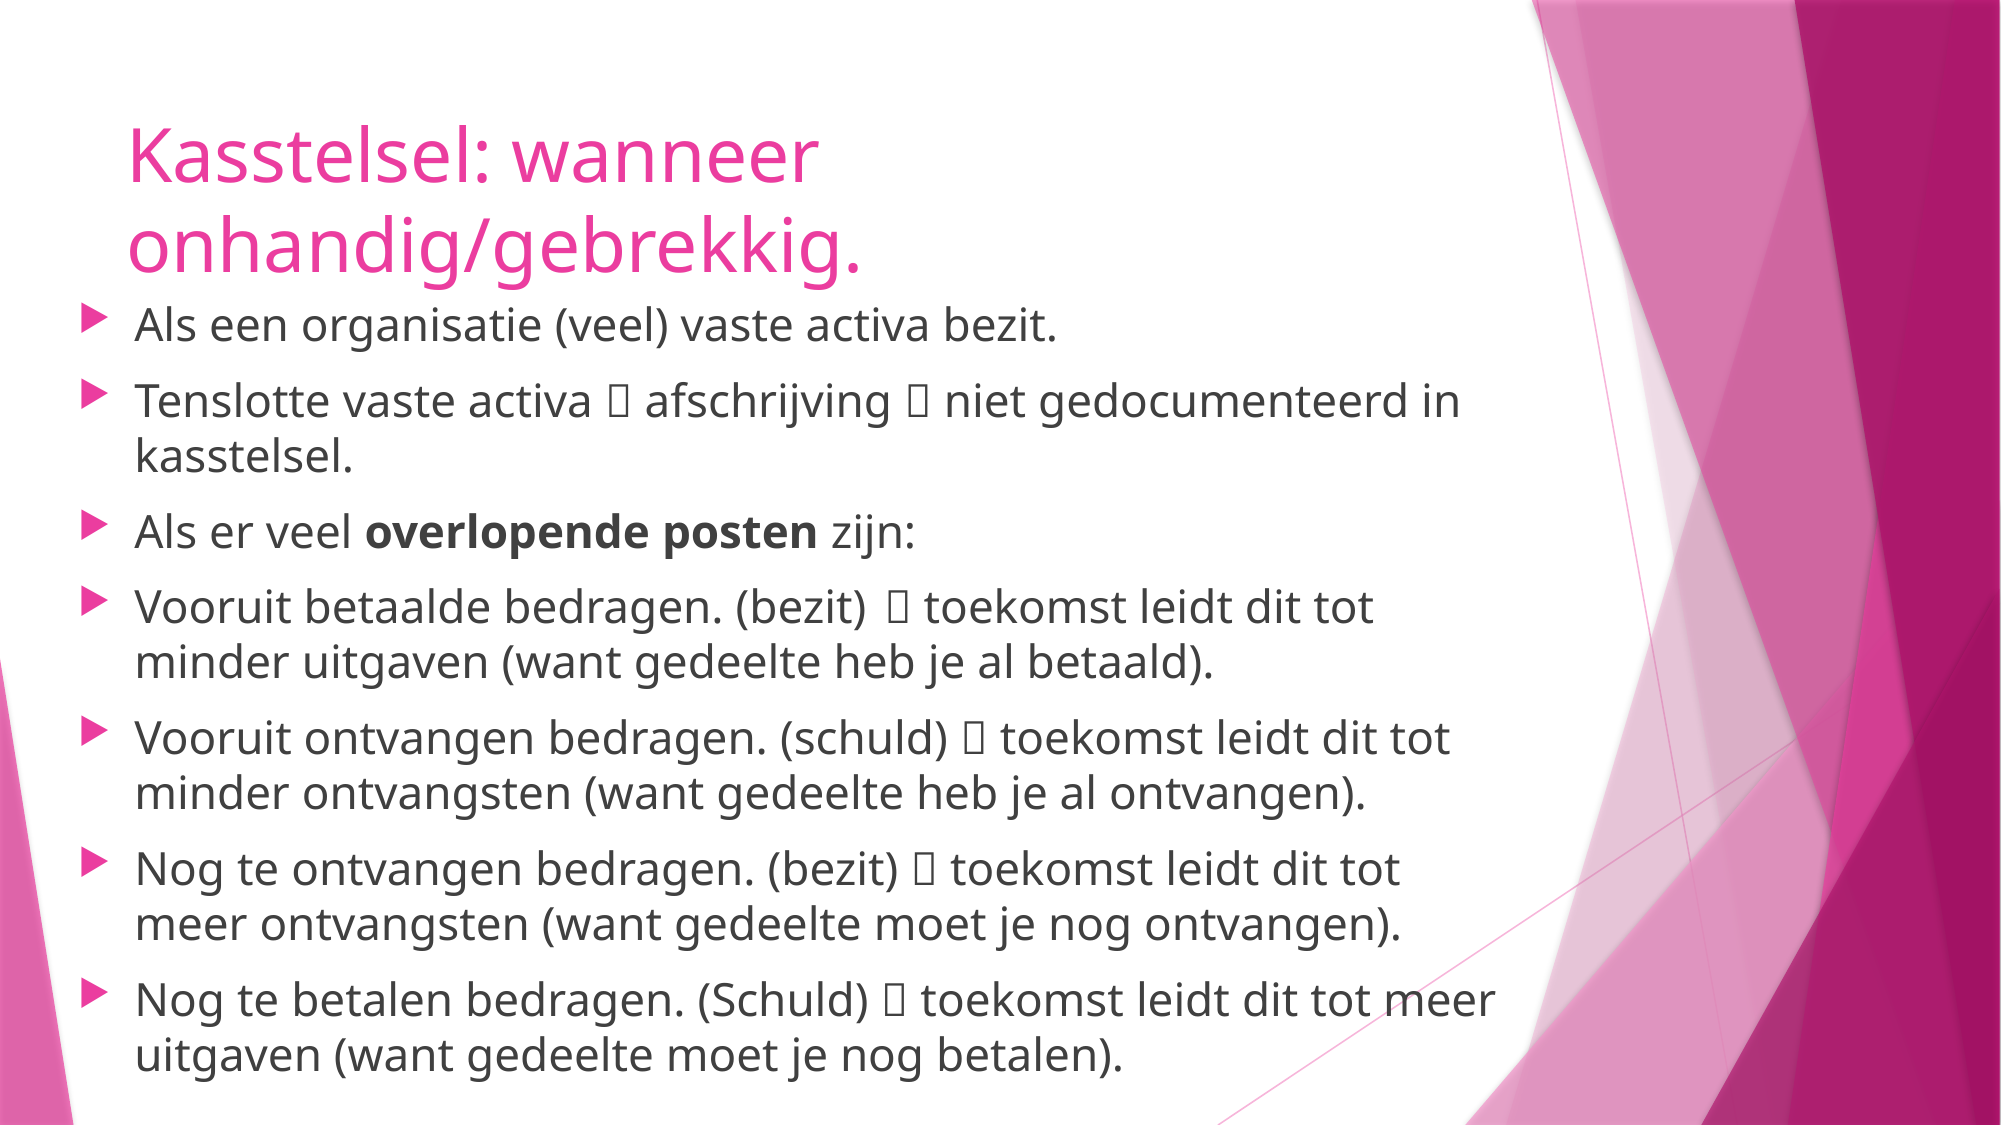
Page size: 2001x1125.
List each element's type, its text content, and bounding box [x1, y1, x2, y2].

list Als een organisatie (veel) vaste activa bezit. Tenslotte vaste activa  afschrijving  niet gedocumenteerd in kasstelsel. Als er veel overlopende posten zijn: Vooruit betaalde bedragen. (bezit)  toekomst leidt dit tot minder uitgaven (want gedeelte heb je al betaald). Vooruit ontvangen bedragen. (schuld)  toekomst leidt dit tot minder ontvangsten (want gedeelte heb je al ontvangen). Nog te ontvangen bedragen. (bezit)  toekomst leidt dit tot meer ontvangsten (want gedeelte moet je nog ontvangen). Nog te betalen bedragen. (Schuld)  toekomst leidt dit tot meer uitgaven (want gedeelte moet je nog betalen). [63, 288, 1522, 991]
title Kasstelsel: wanneer onhandig/gebrekkig. [111, 99, 1522, 288]
